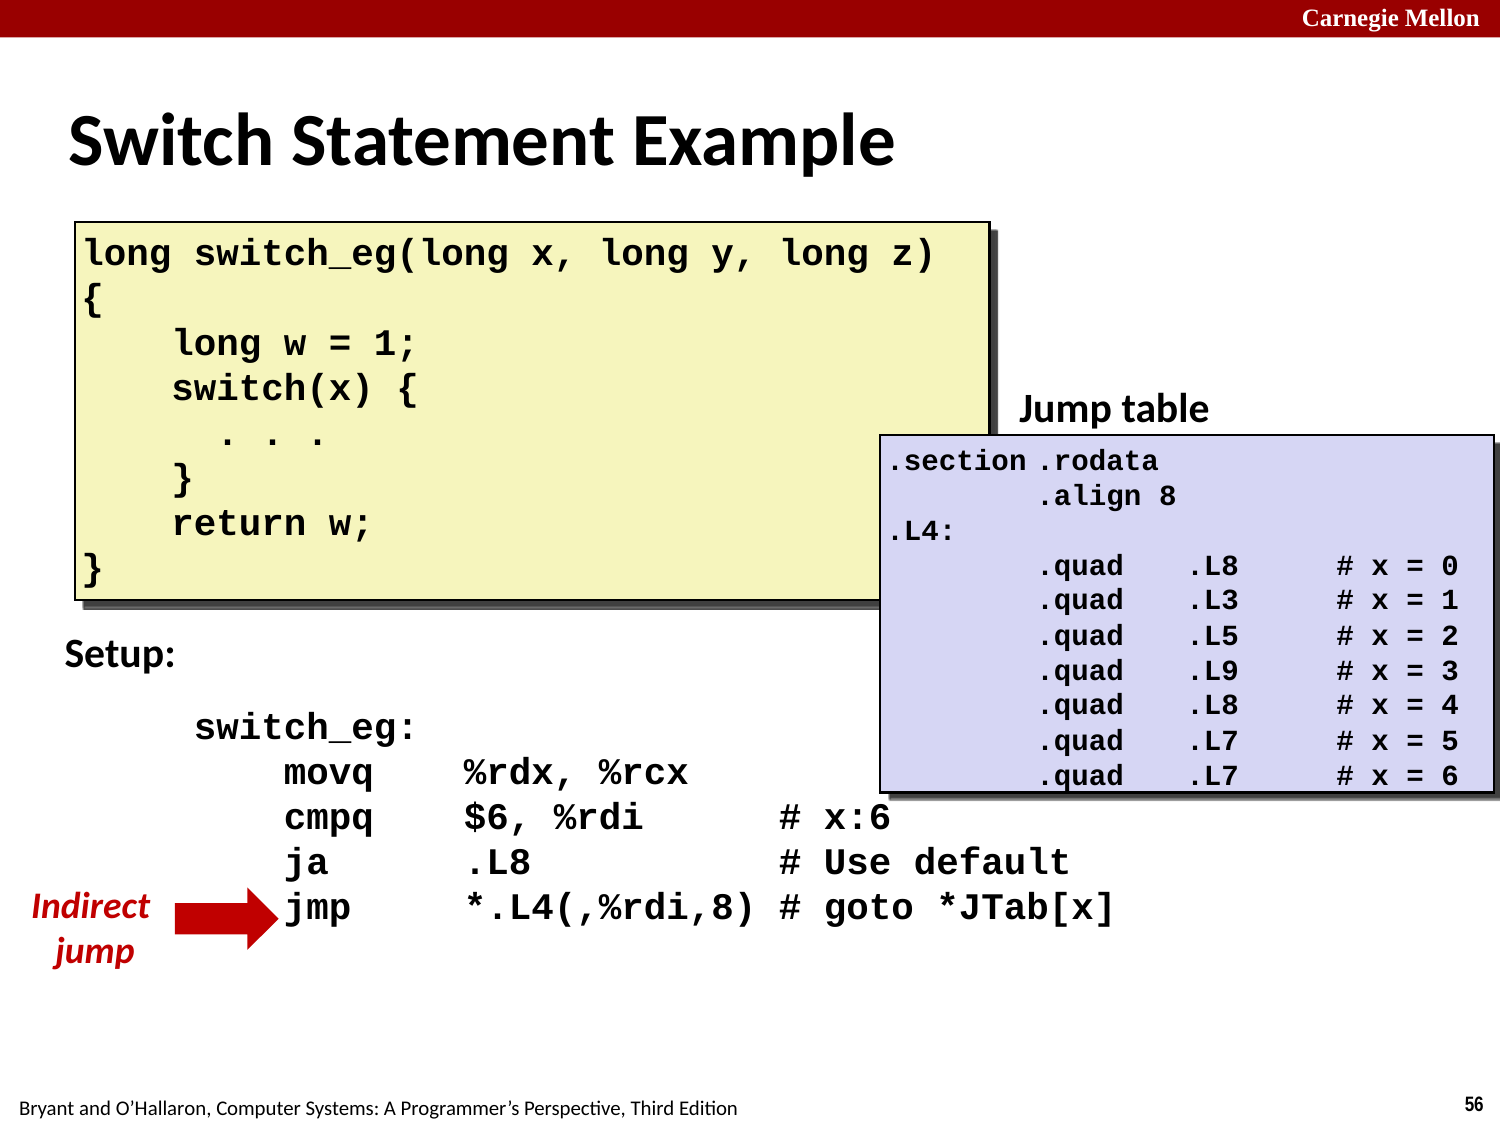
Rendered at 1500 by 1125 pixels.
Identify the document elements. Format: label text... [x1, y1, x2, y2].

text_box switch_eg: movq %rdx, %rcx cmpq $6, %rdi # x:6 ja .L8 # Use default jmp *.L4(,%rdi,8) # goto *JTab[x] [187, 695, 1150, 1038]
text_box Jump table [1012, 374, 1217, 434]
text_box Indirect jump [12, 874, 178, 980]
title Switch Statement Example [62, 41, 1438, 230]
text_box Setup: [64, 625, 632, 689]
text_box .section .rodata .align 8 .L4: .quad .L8 # x = 0 .quad .L3 # x = 1 .quad .L5 # x = 2 .quad .L9 # x = 3 .quad .L8 # x = 4 .quad .L7 # x = 5 .quad .L7 # x = 6 [880, 434, 1494, 793]
text_box long switch_eg(long x, long y, long z) { long w = 1; switch(x) { . . . } return w; } [75, 221, 990, 600]
text_box [174, 903, 187, 935]
